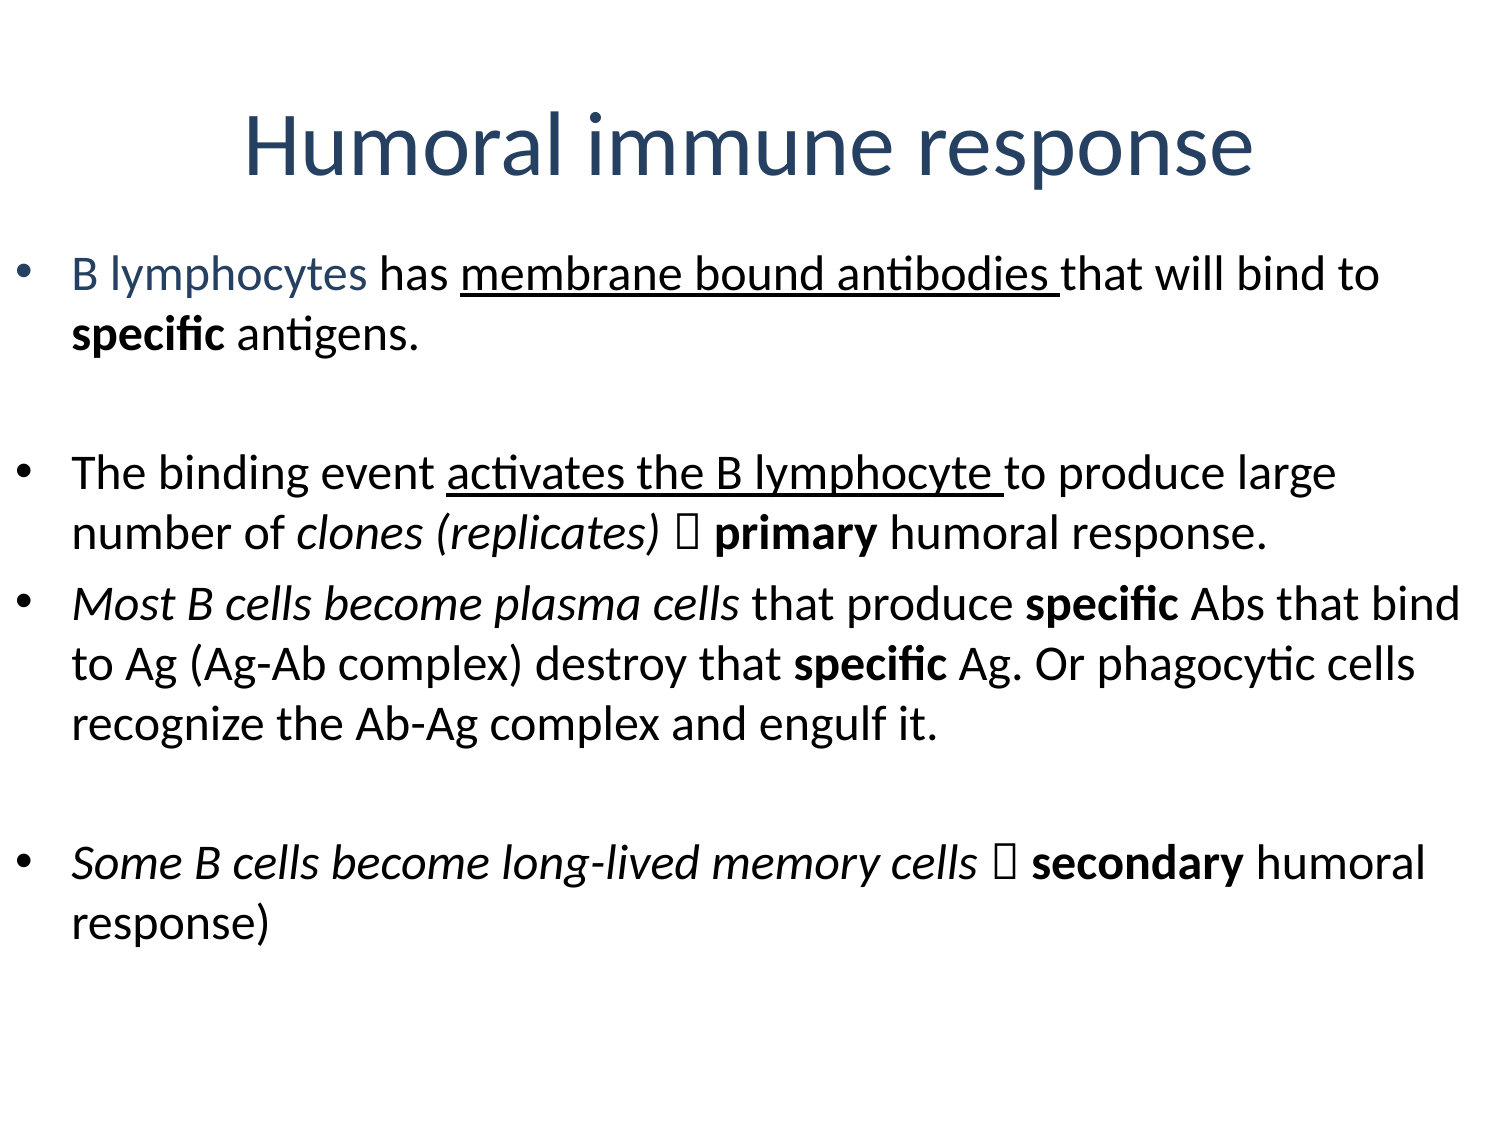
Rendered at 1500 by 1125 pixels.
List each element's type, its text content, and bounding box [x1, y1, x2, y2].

list B lymphocytes has membrane bound antibodies that will bind to specific antigens. The binding event activates the B lymphocyte to produce large number of clones (replicates)  primary humoral response. Most B cells become plasma cells that produce specific Abs that bind to Ag (Ag-Ab complex) destroy that specific Ag. Or phagocytic cells recognize the Ab-Ag complex and engulf it. Some B cells become long-lived memory cells  secondary humoral response) [0, 232, 1500, 1125]
title Humoral immune response [75, 45, 1425, 232]
